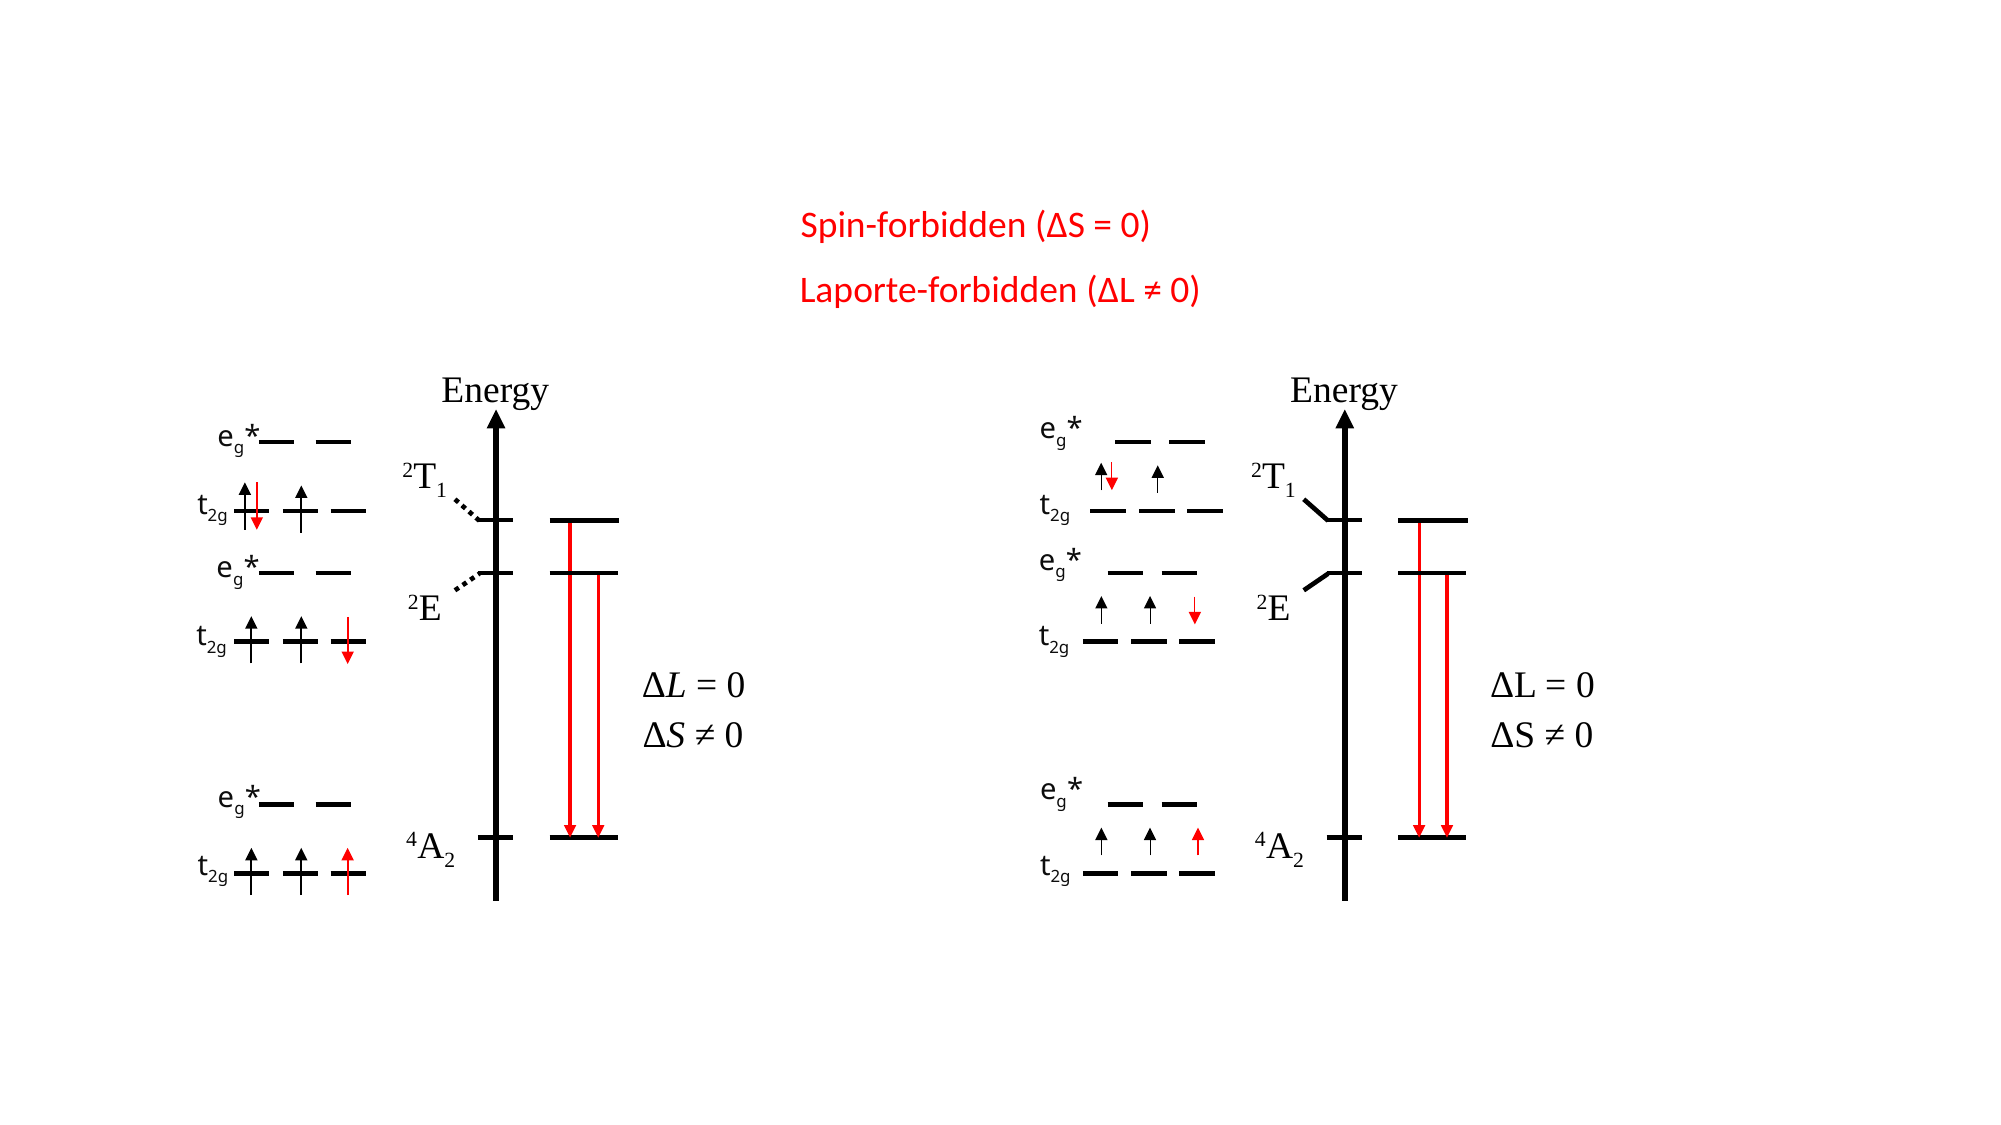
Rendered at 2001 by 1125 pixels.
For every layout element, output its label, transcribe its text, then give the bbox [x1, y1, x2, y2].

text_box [1024, 357, 1611, 901]
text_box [181, 357, 762, 901]
text_box Spin-forbidden (ΔS = 0) [785, 192, 1167, 235]
text_box Laporte-forbidden (ΔL ≠ 0) [785, 235, 1216, 318]
